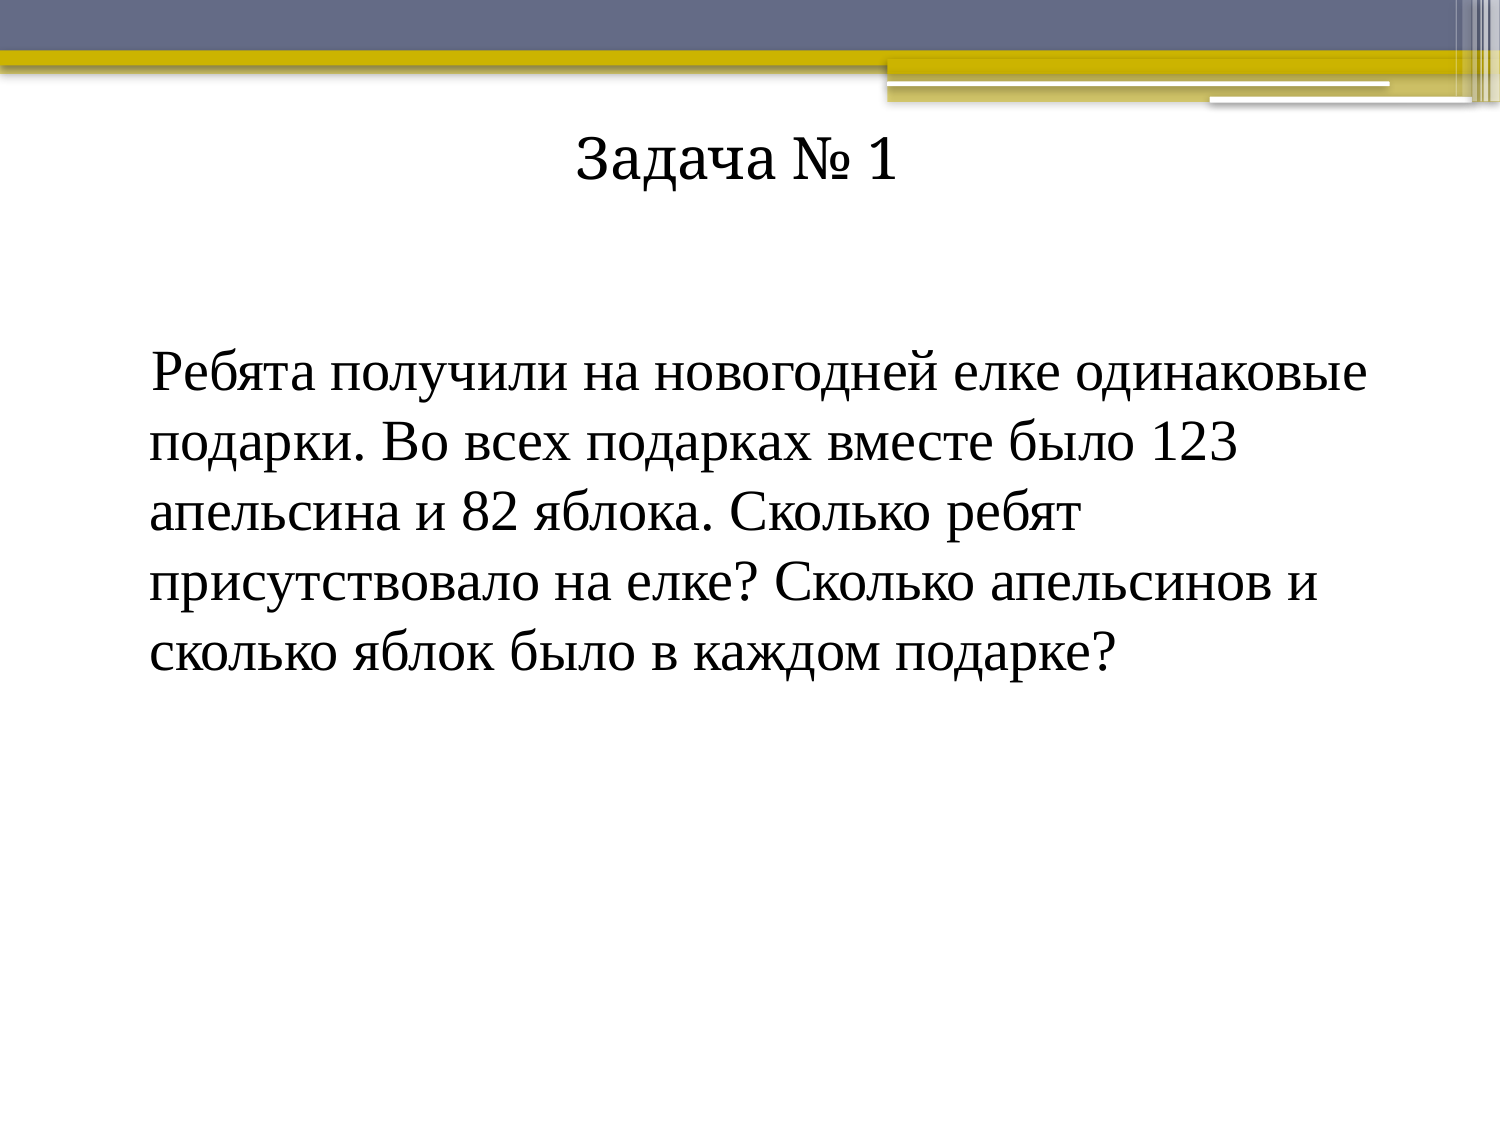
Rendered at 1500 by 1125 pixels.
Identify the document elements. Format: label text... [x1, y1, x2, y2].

text_box Задача № 1 [561, 113, 939, 199]
text_box Ребята получили на новогодней елке одинаковые подарки. Во всех подарках вместе было 123 апельсина и 82 яблока. Сколько ребят присутствовало на елке? Сколько апельсинов и сколько яблок было в каждом подарке? [74, 324, 1425, 963]
